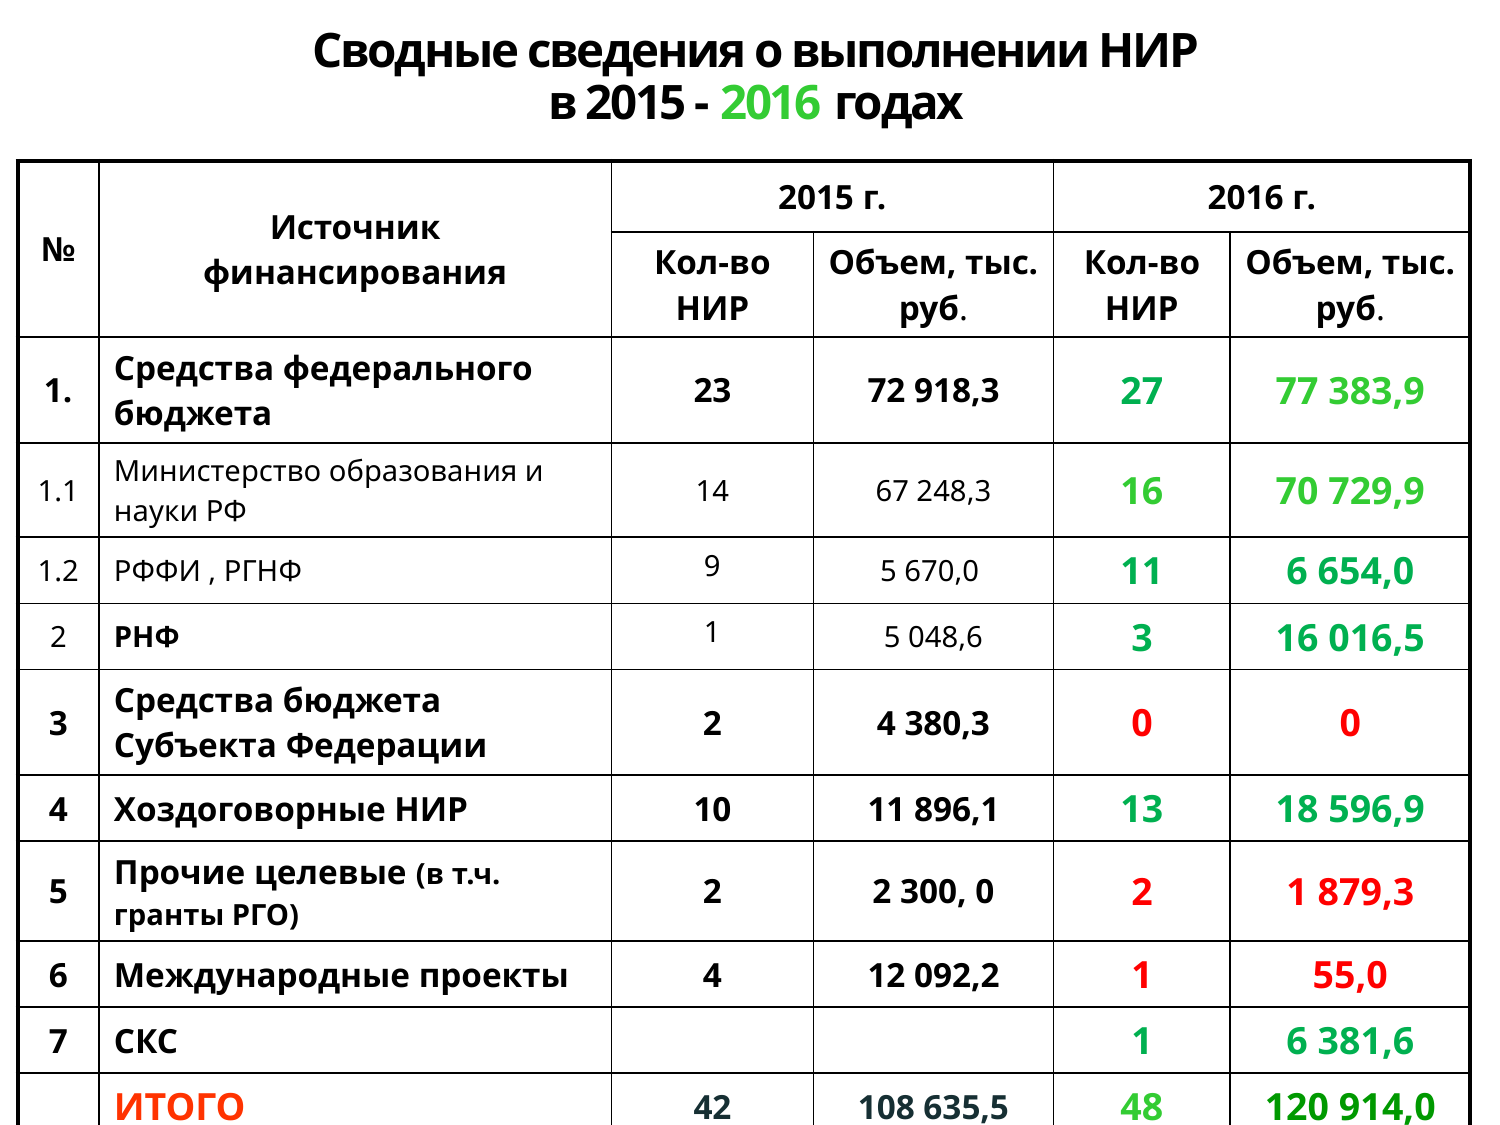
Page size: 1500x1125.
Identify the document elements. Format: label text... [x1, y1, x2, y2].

table_cell [612, 1008, 813, 1072]
table_cell 6 381,6 [1231, 1008, 1468, 1072]
table_cell 5 670,0 [814, 538, 1053, 603]
table_cell Прочие целевые (в т.ч. гранты РГО) [100, 842, 611, 940]
table_cell 4 [612, 942, 813, 1006]
table_cell 1.2 [20, 538, 98, 603]
table_cell 7 [20, 1008, 98, 1072]
table_header 2016 г. [1054, 163, 1468, 231]
table_cell 11 896,1 [814, 776, 1053, 840]
table_cell 2 [612, 842, 813, 940]
table_cell 2 [1054, 842, 1229, 940]
table_cell 27 [1054, 338, 1229, 442]
table_cell 2 [612, 670, 813, 774]
table_cell 4 [20, 776, 98, 840]
table_cell 1 879,3 [1231, 842, 1468, 940]
table_cell Объем, тыс. руб. [814, 233, 1053, 336]
table_cell 5 048,6 [814, 604, 1053, 669]
table_header № [20, 163, 98, 336]
table_cell 16 016,5 [1231, 604, 1468, 669]
table_cell 6 654,0 [1231, 538, 1468, 603]
table_cell Кол-во НИР [612, 233, 813, 336]
table_cell 72 918,3 [814, 338, 1053, 442]
table_cell Объем, тыс. руб. [1231, 233, 1468, 336]
table_cell РНФ [100, 604, 611, 669]
table_cell 55,0 [1231, 942, 1468, 1006]
table_cell 42 [612, 1074, 813, 1125]
table_cell 11 [1054, 538, 1229, 603]
table_cell 18 596,9 [1231, 776, 1468, 840]
table_cell 77 383,9 [1231, 338, 1468, 442]
table_cell 108 635,5 [814, 1074, 1053, 1125]
table_cell 1 [612, 604, 813, 669]
table_cell 67 248,3 [814, 444, 1053, 536]
table_cell 120 914,0 [1231, 1074, 1468, 1125]
table_cell 16 [1054, 444, 1229, 536]
table_cell 4 380,3 [814, 670, 1053, 774]
table_cell Кол-во НИР [1054, 233, 1229, 336]
table_cell 3 [1054, 604, 1229, 669]
table_cell 2 300, 0 [814, 842, 1053, 940]
table_header Источник финансирования [100, 163, 611, 336]
table_cell [814, 1008, 1053, 1072]
table_cell 1 [1054, 942, 1229, 1006]
title Сводные сведения о выполнении НИР в 2015 - 2016 годах [88, 19, 1424, 138]
table_cell [20, 1074, 98, 1125]
table_header 2015 г. [612, 163, 1053, 231]
table_cell 12 092,2 [814, 942, 1053, 1006]
table_cell 3 [20, 670, 98, 774]
table_cell Средства бюджета Субъекта Федерации [100, 670, 611, 774]
table_cell Министерство образования и науки РФ [100, 444, 611, 536]
table_cell Хоздоговорные НИР [100, 776, 611, 840]
table_cell РФФИ , РГНФ [100, 538, 611, 603]
table_cell 1.1 [20, 444, 98, 536]
table_cell 1. [20, 338, 98, 442]
table_cell 70 729,9 [1231, 444, 1468, 536]
table_cell СКС [100, 1008, 611, 1072]
table_cell 0 [1054, 670, 1229, 774]
table_cell 0 [1231, 670, 1468, 774]
table_cell 5 [20, 842, 98, 940]
table_cell 10 [612, 776, 813, 840]
table_cell Средства федерального бюджета [100, 338, 611, 442]
table_cell 1 [1054, 1008, 1229, 1072]
table_cell 48 [1054, 1074, 1229, 1125]
table_cell 6 [20, 942, 98, 1006]
table_cell 23 [612, 338, 813, 442]
table_cell Международные проекты [100, 942, 611, 1006]
table_cell 13 [1054, 776, 1229, 840]
table_cell ИТОГО [100, 1074, 611, 1125]
table_cell 14 [612, 444, 813, 536]
table_cell 2 [20, 604, 98, 669]
table_cell 9 [612, 538, 813, 603]
